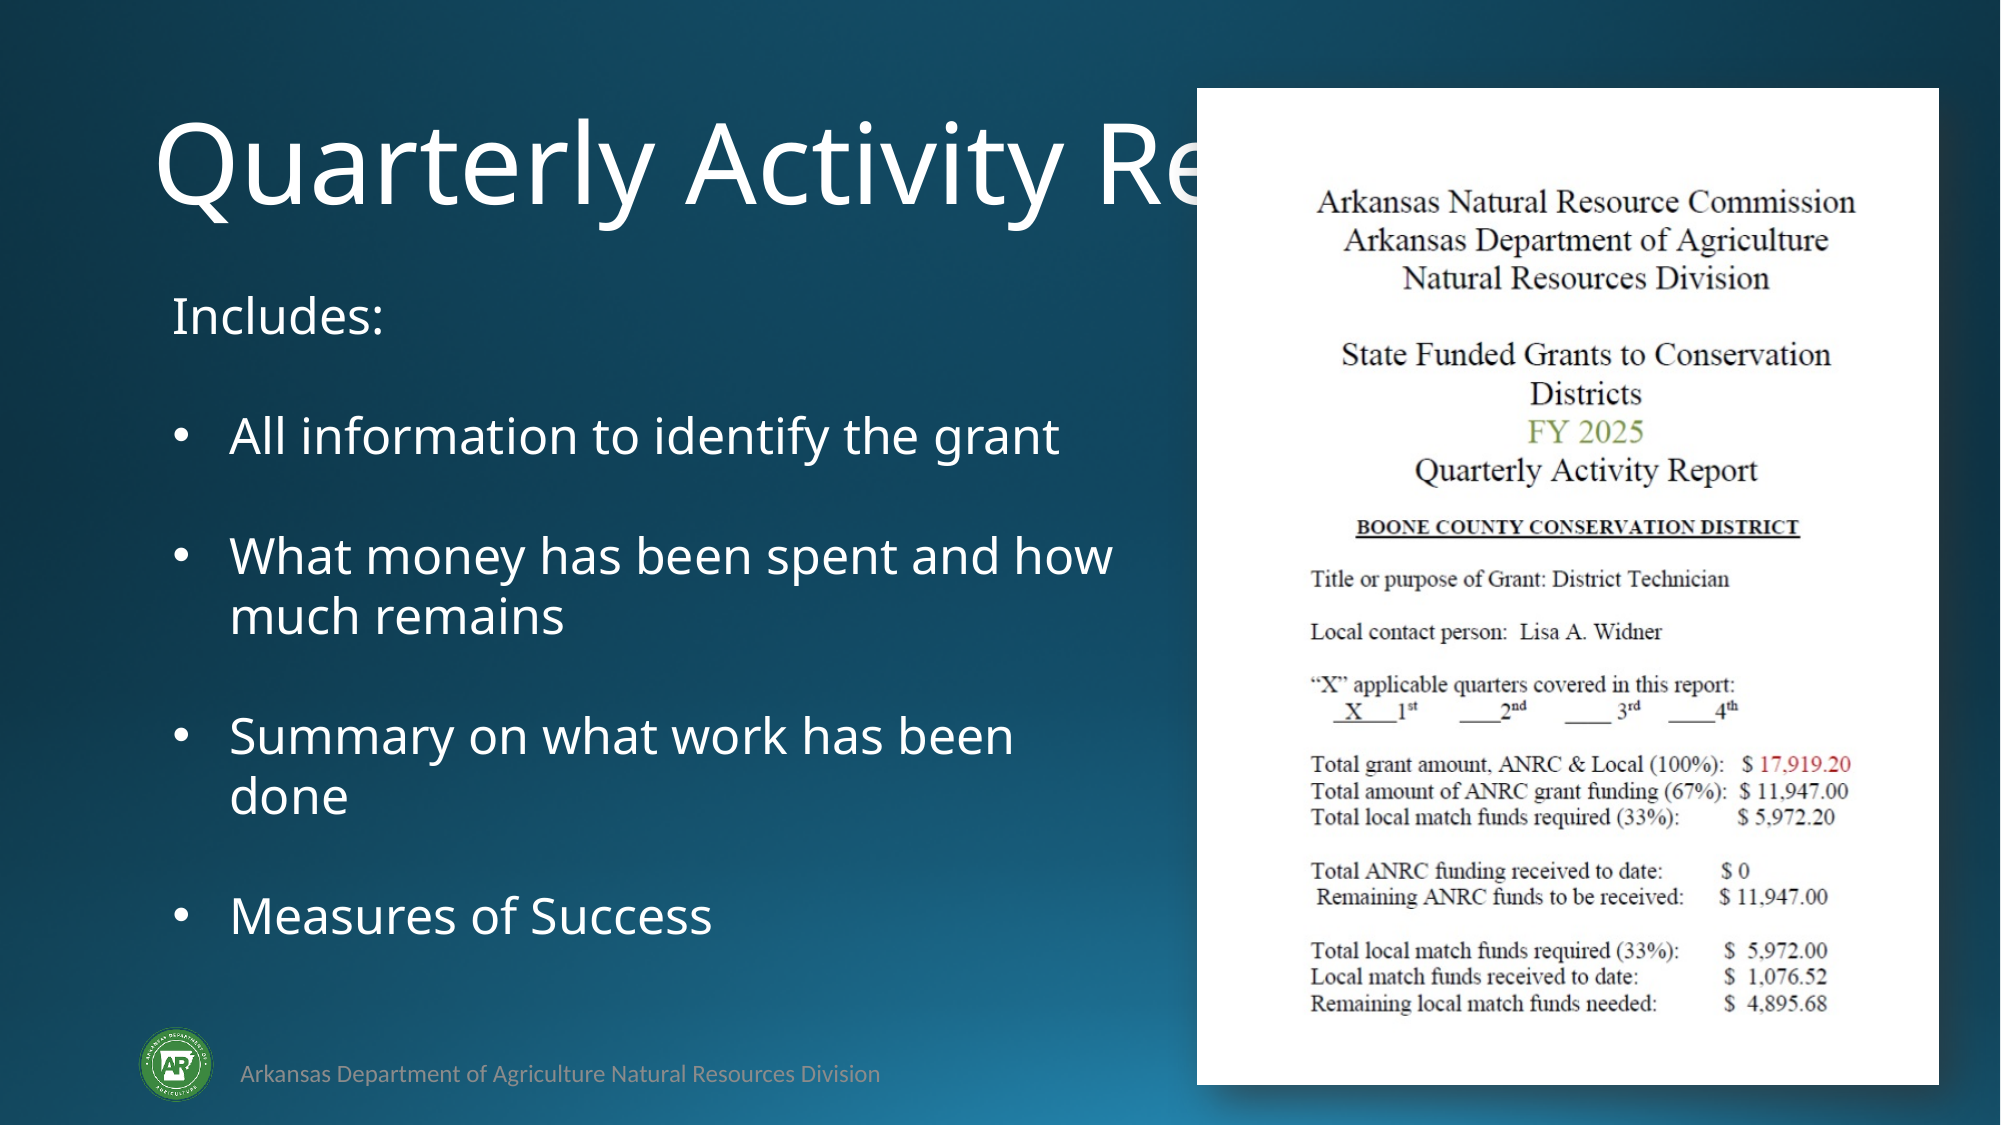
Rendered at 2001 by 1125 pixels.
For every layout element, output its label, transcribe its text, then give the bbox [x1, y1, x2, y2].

picture [0, 0, 2001, 1125]
title Quarterly Activity Reports [137, 59, 1863, 278]
footer Arkansas Department of Agriculture Natural Resources Division [225, 1042, 1333, 1103]
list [1197, 88, 1939, 1085]
text_box Includes: All information to identify the grant What money has been spent and how much remains Summary on what work has been done Measures of Success [158, 277, 1163, 1072]
